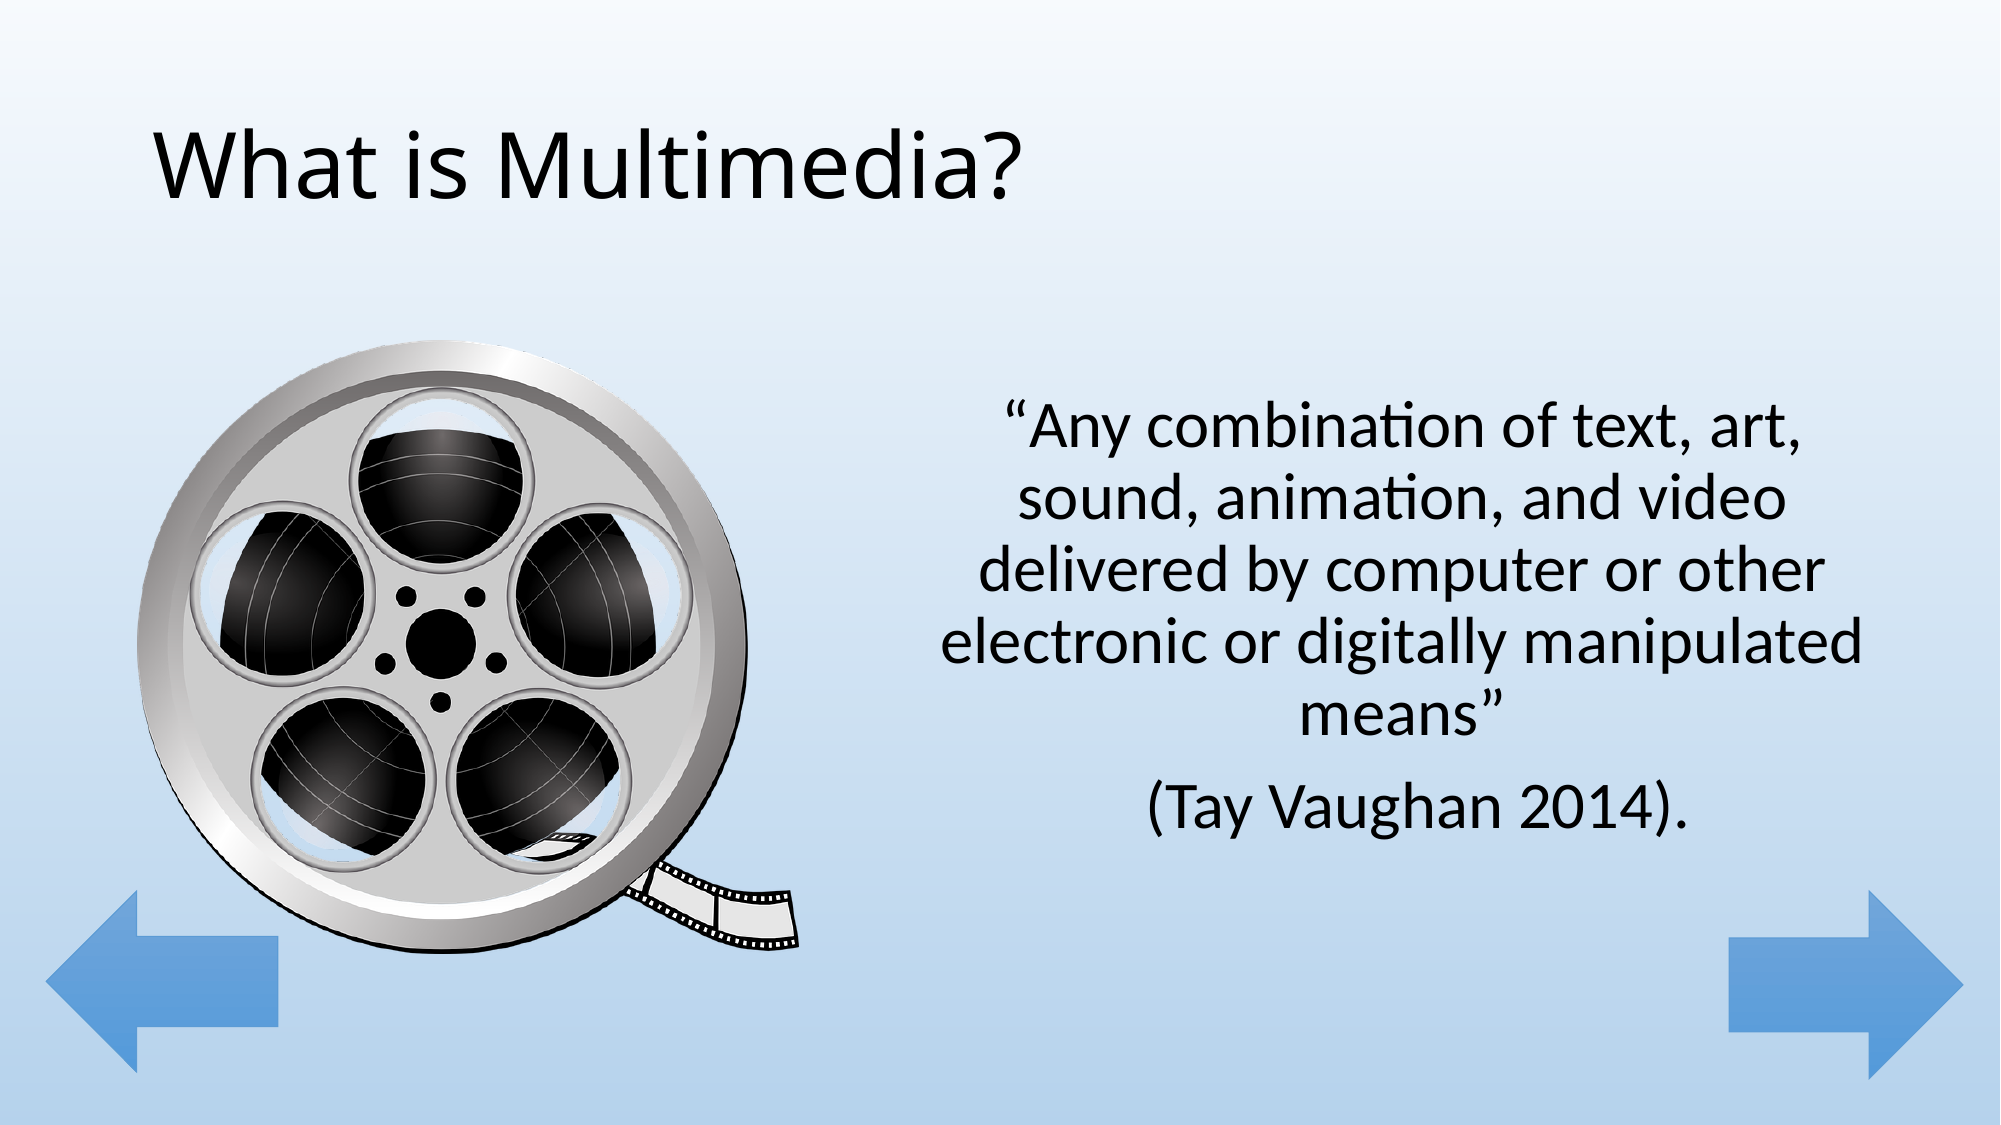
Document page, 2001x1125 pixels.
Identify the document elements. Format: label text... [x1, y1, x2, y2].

list “Any combination of text, art, sound, animation, and video delivered by computer or other electronic or digitally manipulated means” (Tay Vaughan 2014). [914, 382, 1892, 848]
picture [137, 340, 799, 954]
title What is Multimedia? [137, 59, 1863, 278]
text_box [1728, 889, 1964, 1080]
text_box [45, 889, 279, 1074]
